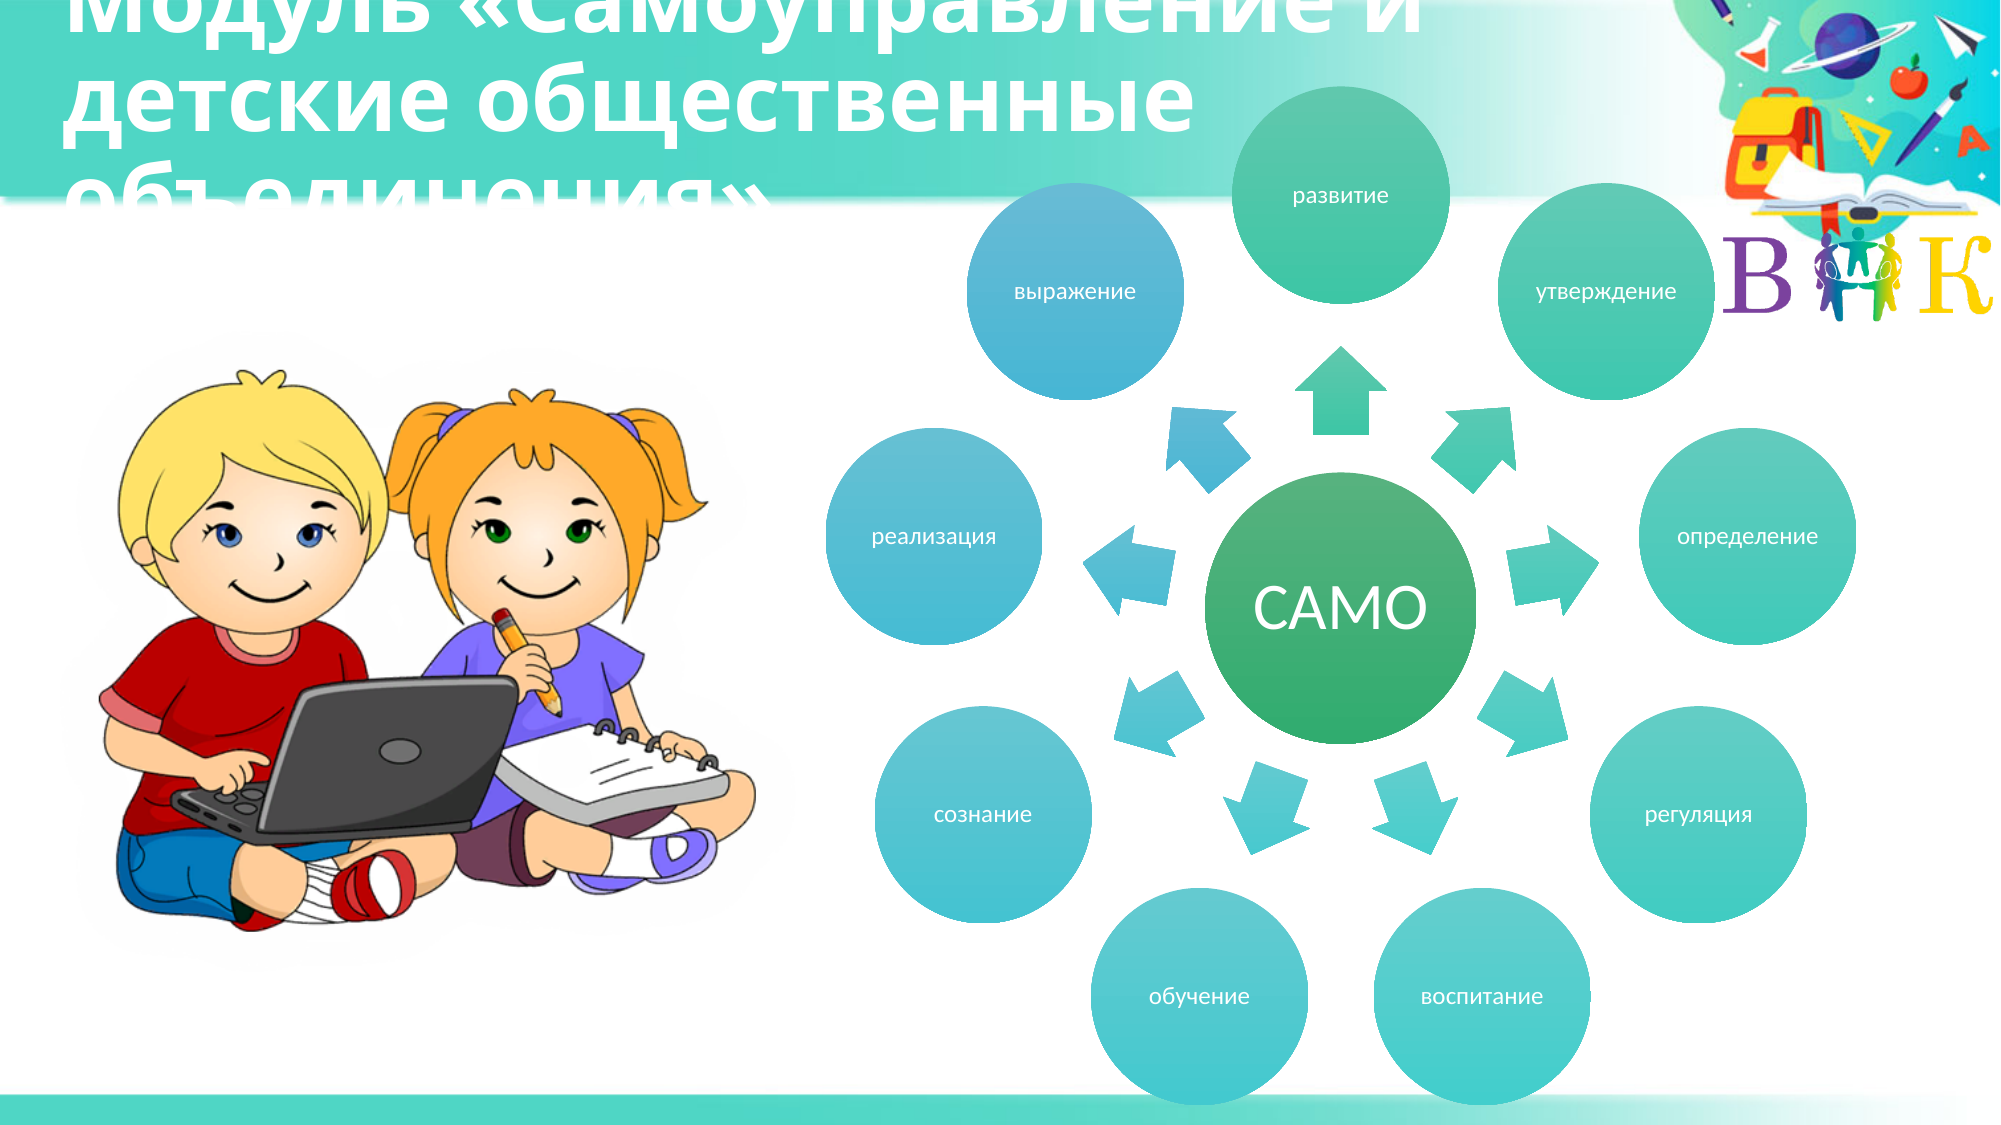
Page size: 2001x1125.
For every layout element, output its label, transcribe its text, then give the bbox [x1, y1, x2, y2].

picture [0, 0, 2001, 1125]
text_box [549, 82, 2000, 1109]
title Модуль «Самоуправление и детские общественные объединения» [47, 10, 1745, 194]
